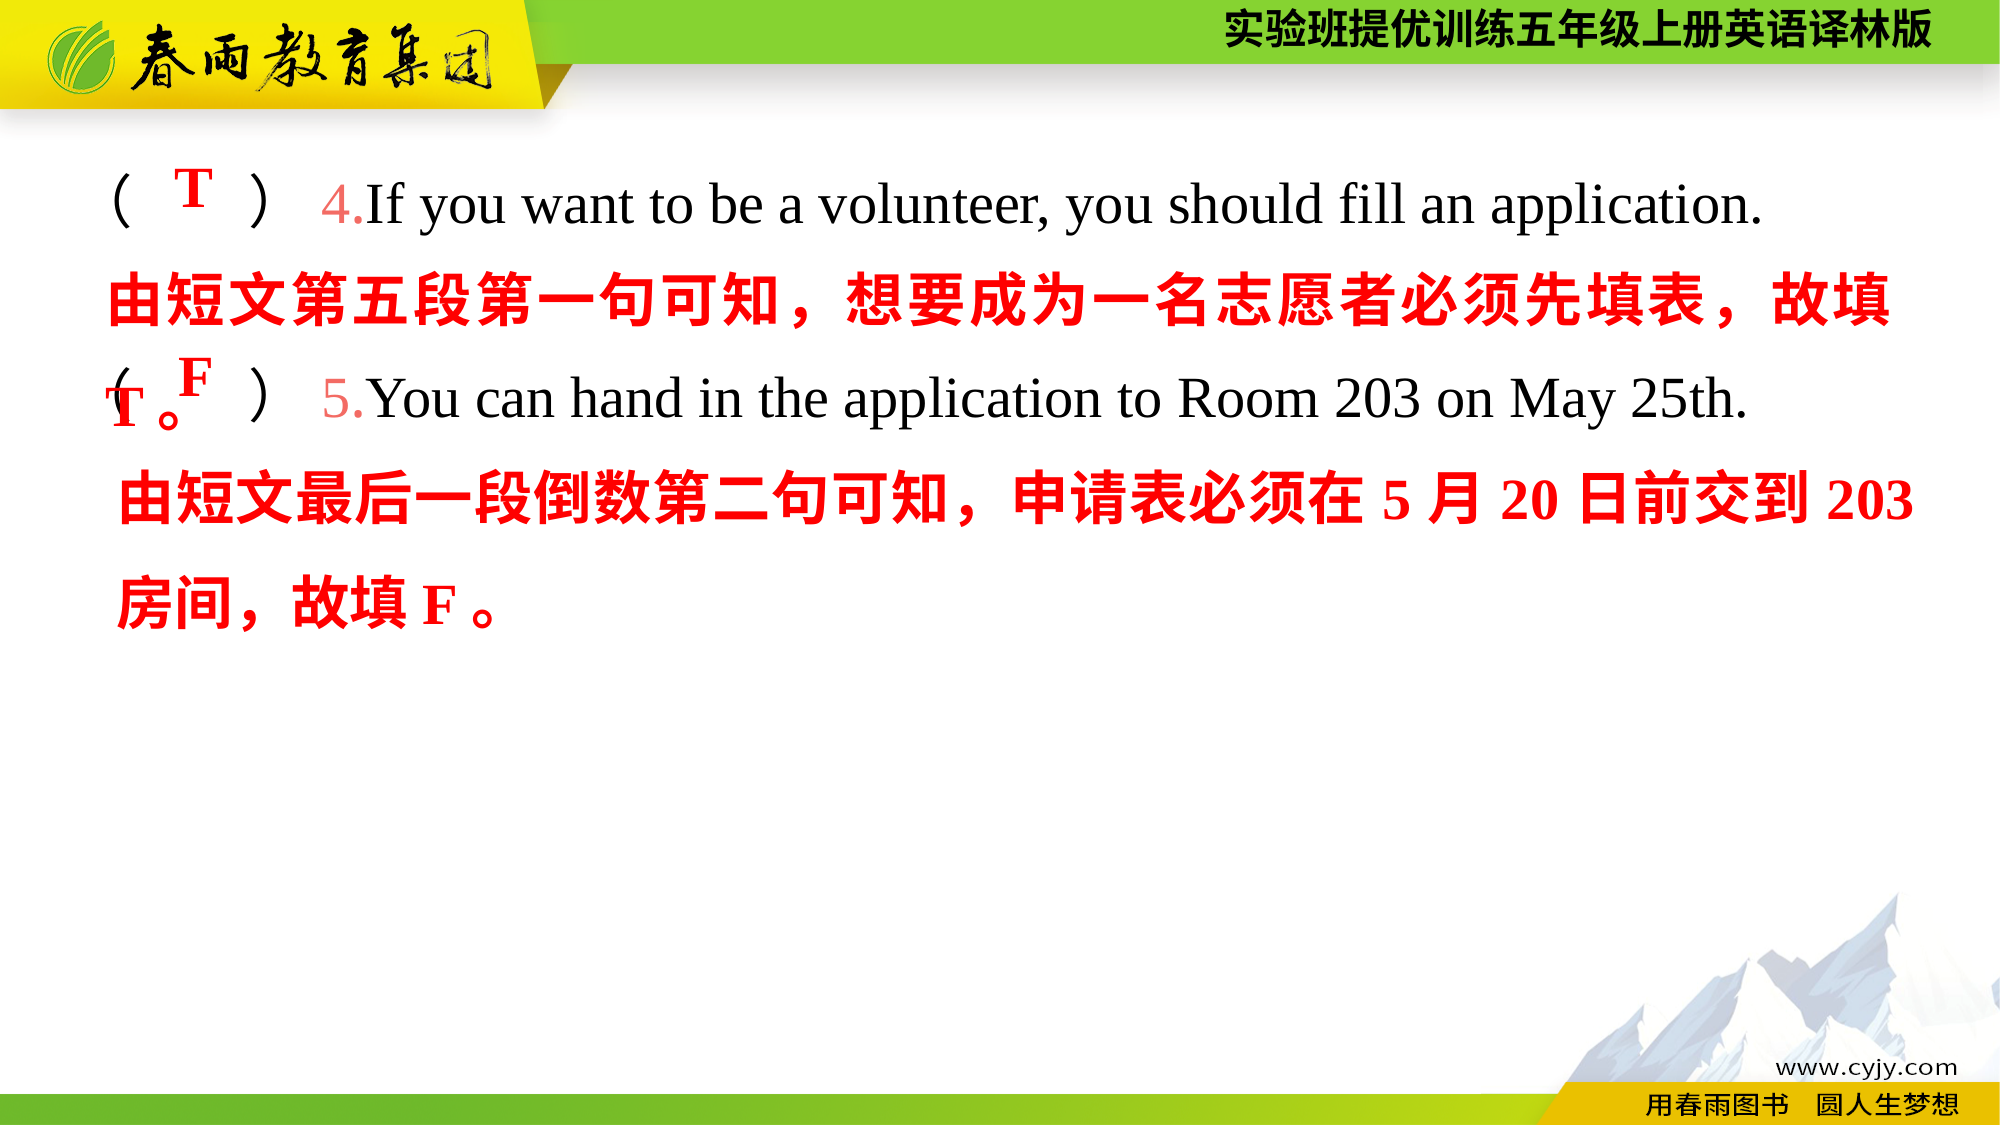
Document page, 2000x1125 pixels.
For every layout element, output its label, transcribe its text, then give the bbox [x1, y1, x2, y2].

text_box 由短文第五段第一句可知，想要成为一名志愿者必须先填表，故填T。 [90, 221, 1922, 446]
list （ ）4.If you want to be a volunteer, you should fill an application. （ ）5.You can hand in the application to Room 203 on May 25th. [59, 122, 1944, 441]
text_box T [160, 141, 229, 227]
picture [0, 0, 2000, 1125]
text_box F [163, 330, 230, 416]
text_box 由短文最后一段倒数第二句可知，申请表必须在5月20日前交到203房间，故填F。 [102, 419, 1944, 644]
